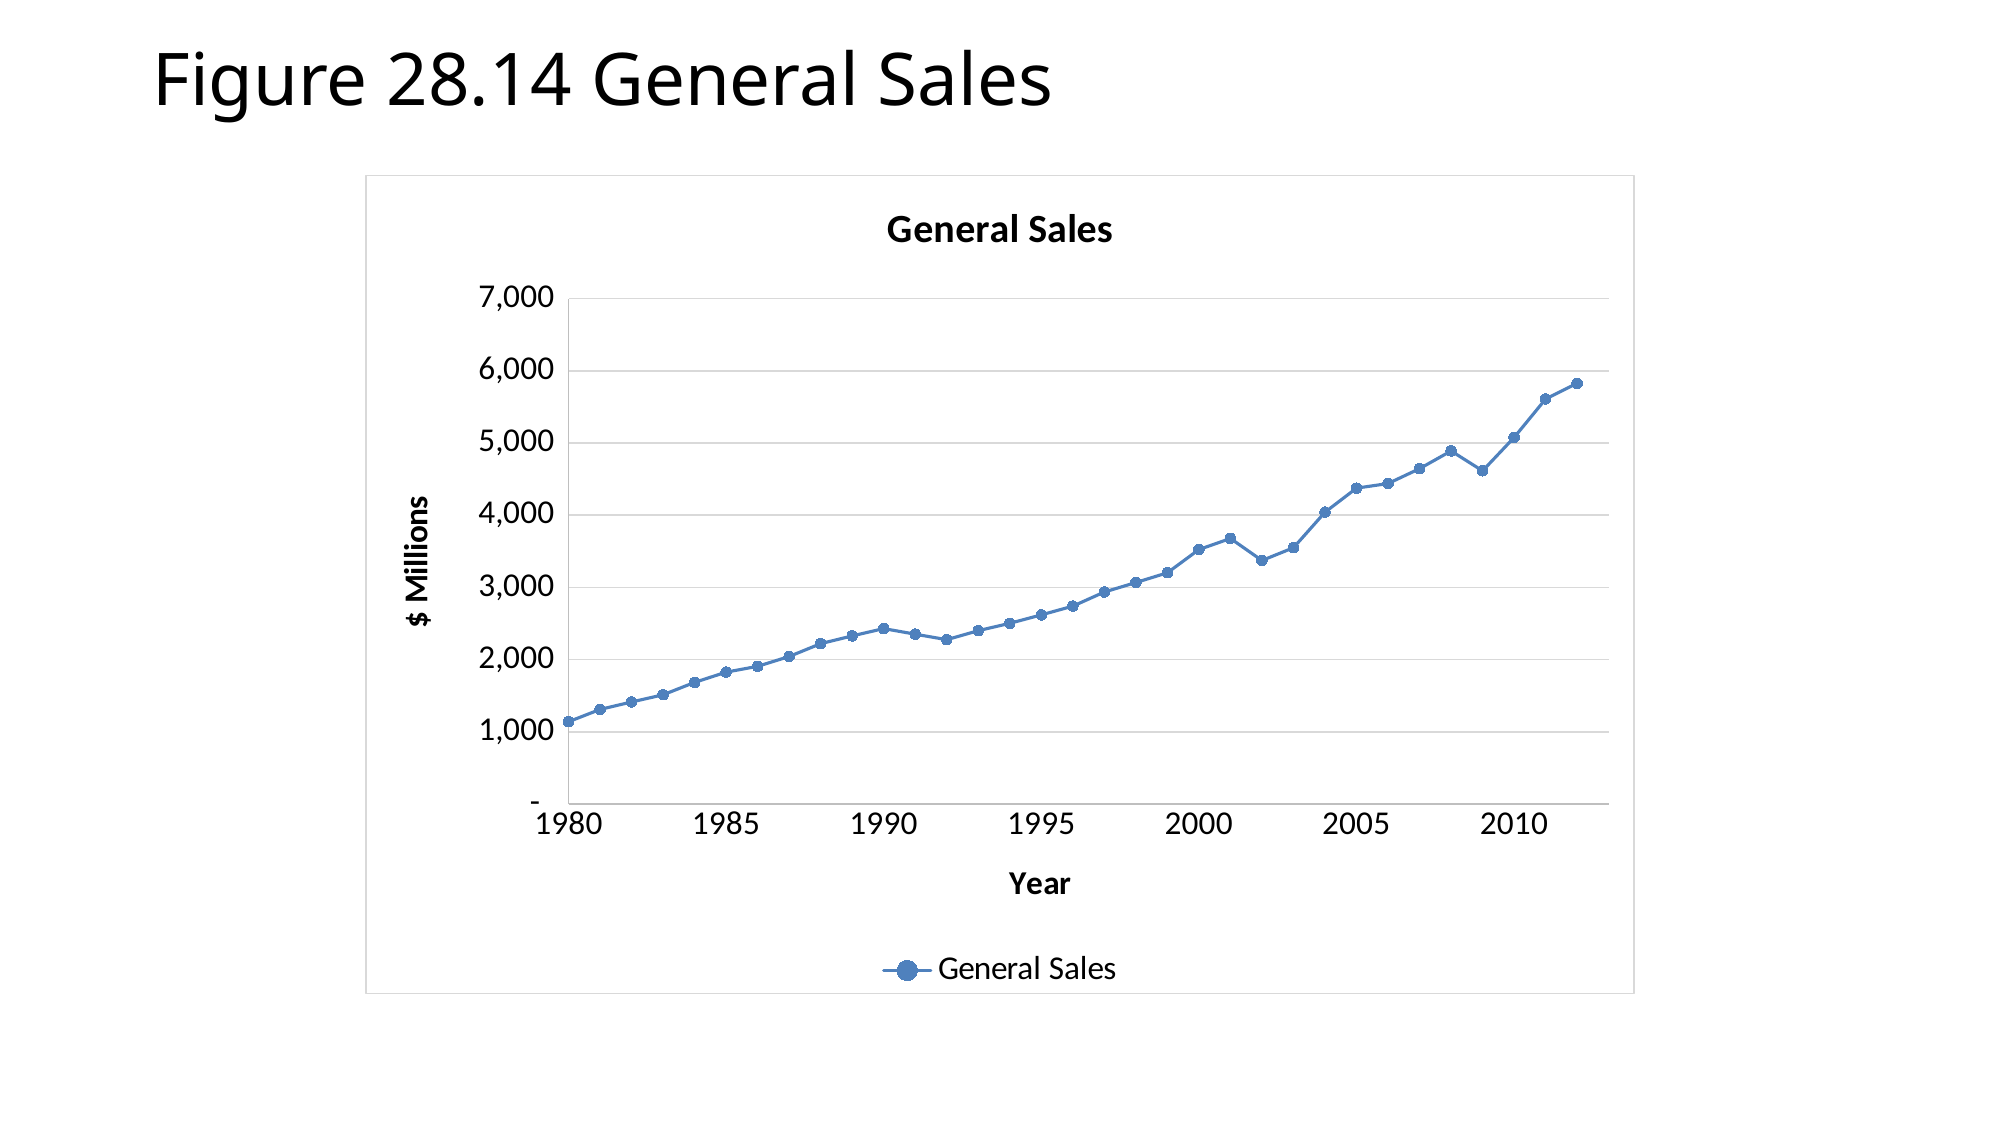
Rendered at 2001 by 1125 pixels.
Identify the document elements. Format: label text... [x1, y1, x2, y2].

chart [364, 174, 1635, 995]
title Figure 28.14 General Sales [137, 35, 1863, 130]
